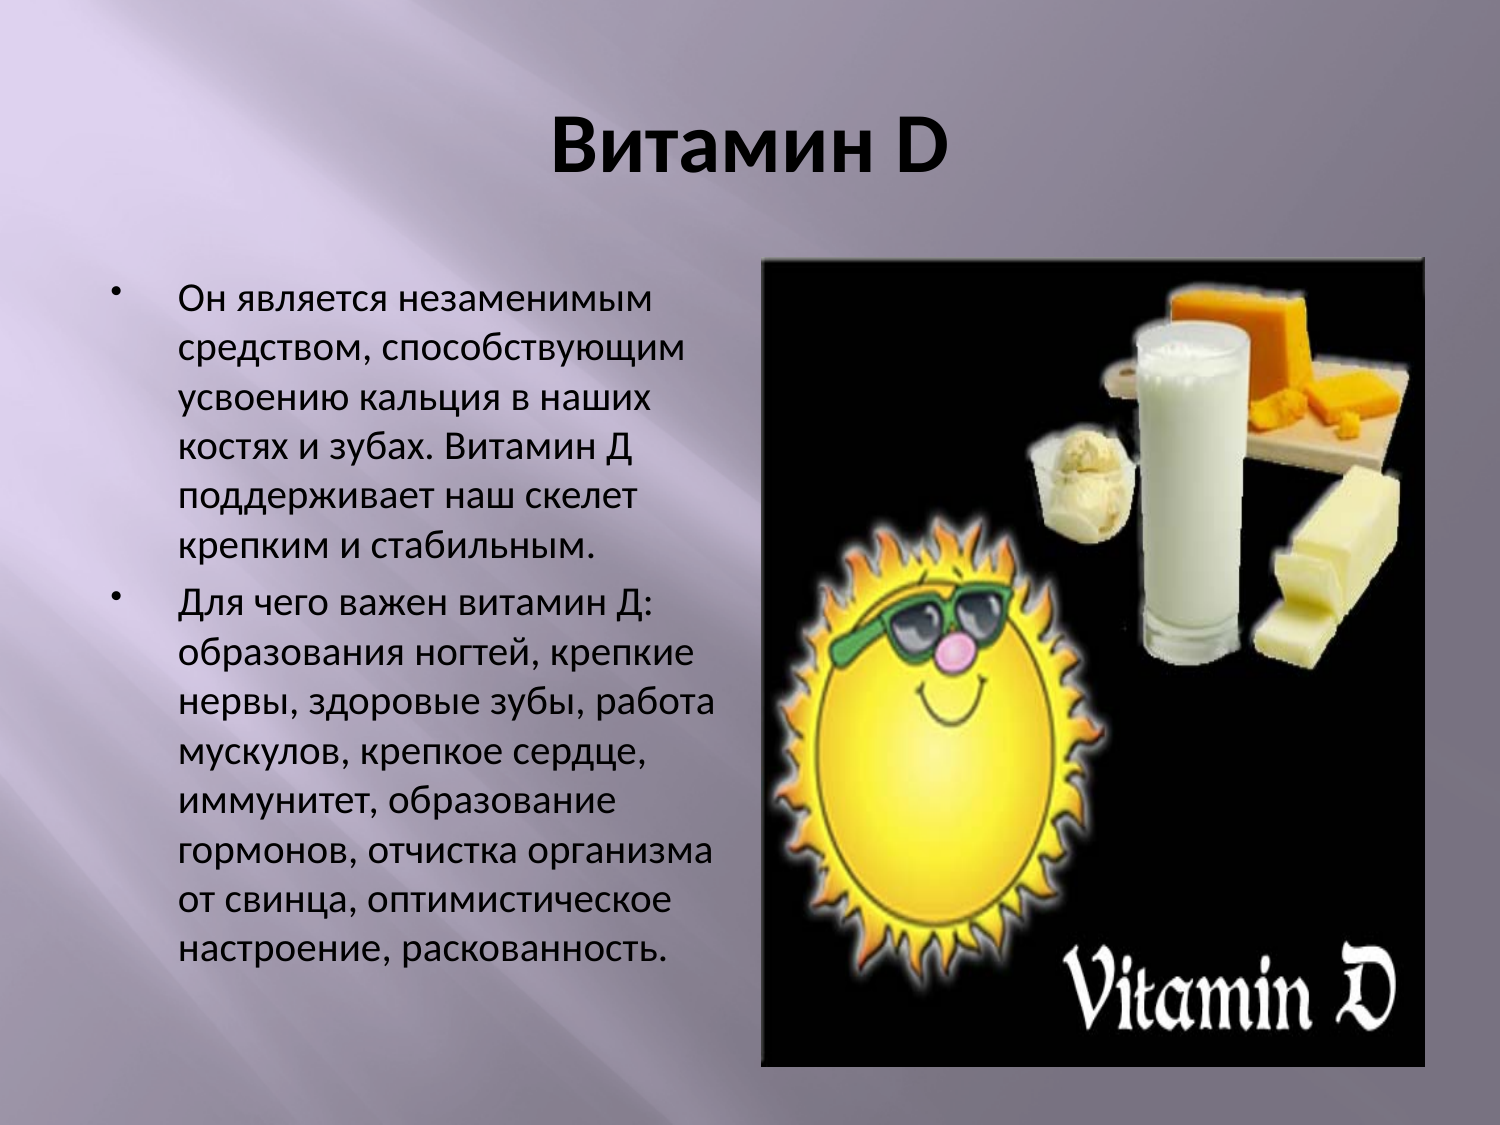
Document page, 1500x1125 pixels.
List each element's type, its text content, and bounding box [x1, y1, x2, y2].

title Витамин D [75, 45, 1425, 233]
list Он является незаменимым средством, способствующим усвоению кальция в наших костях и зубах. Витамин Д поддерживает наш скелет крепким и стабильным. Для чего важен витамин Д: образования ногтей, крепкие нервы, здоровые зубы, работа мускулов, крепкое сердце, иммунитет, образование гормонов, отчистка организма от свинца, оптимистическое настроение, раскованность. [75, 262, 738, 1005]
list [761, 257, 1425, 1067]
